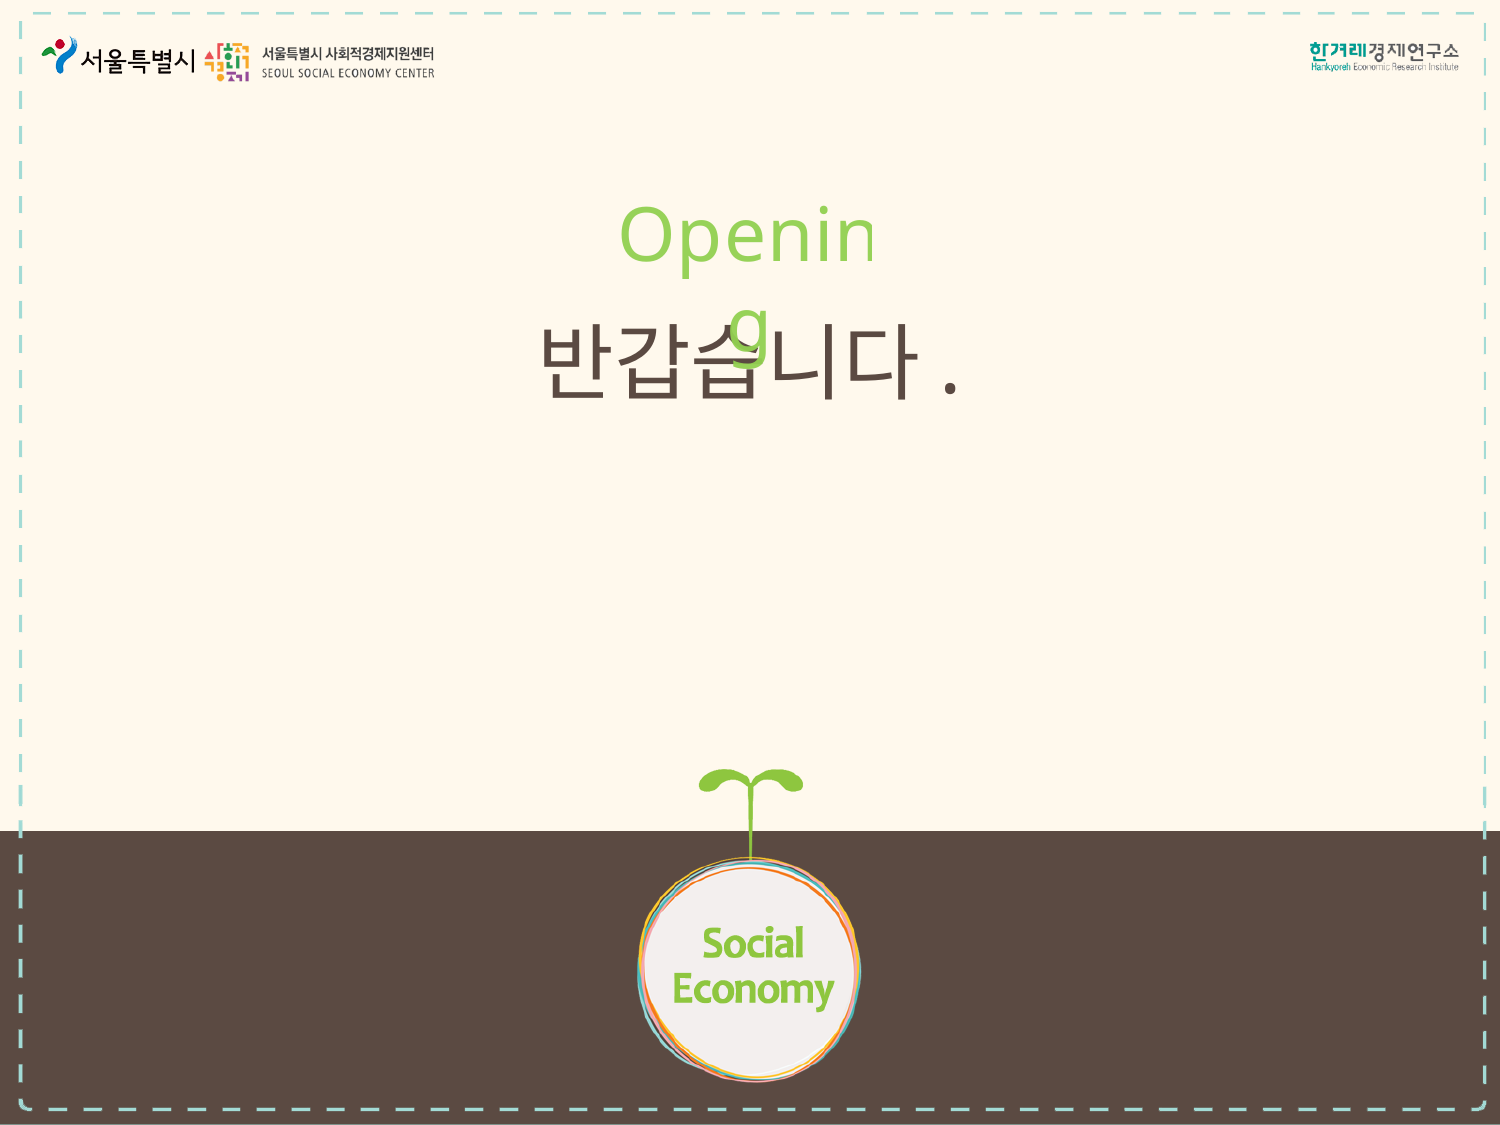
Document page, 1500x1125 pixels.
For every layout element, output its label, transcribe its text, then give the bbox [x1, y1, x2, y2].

list Opening [588, 178, 912, 285]
picture [0, 0, 1500, 1125]
title 반갑습니다. [112, 302, 1388, 433]
